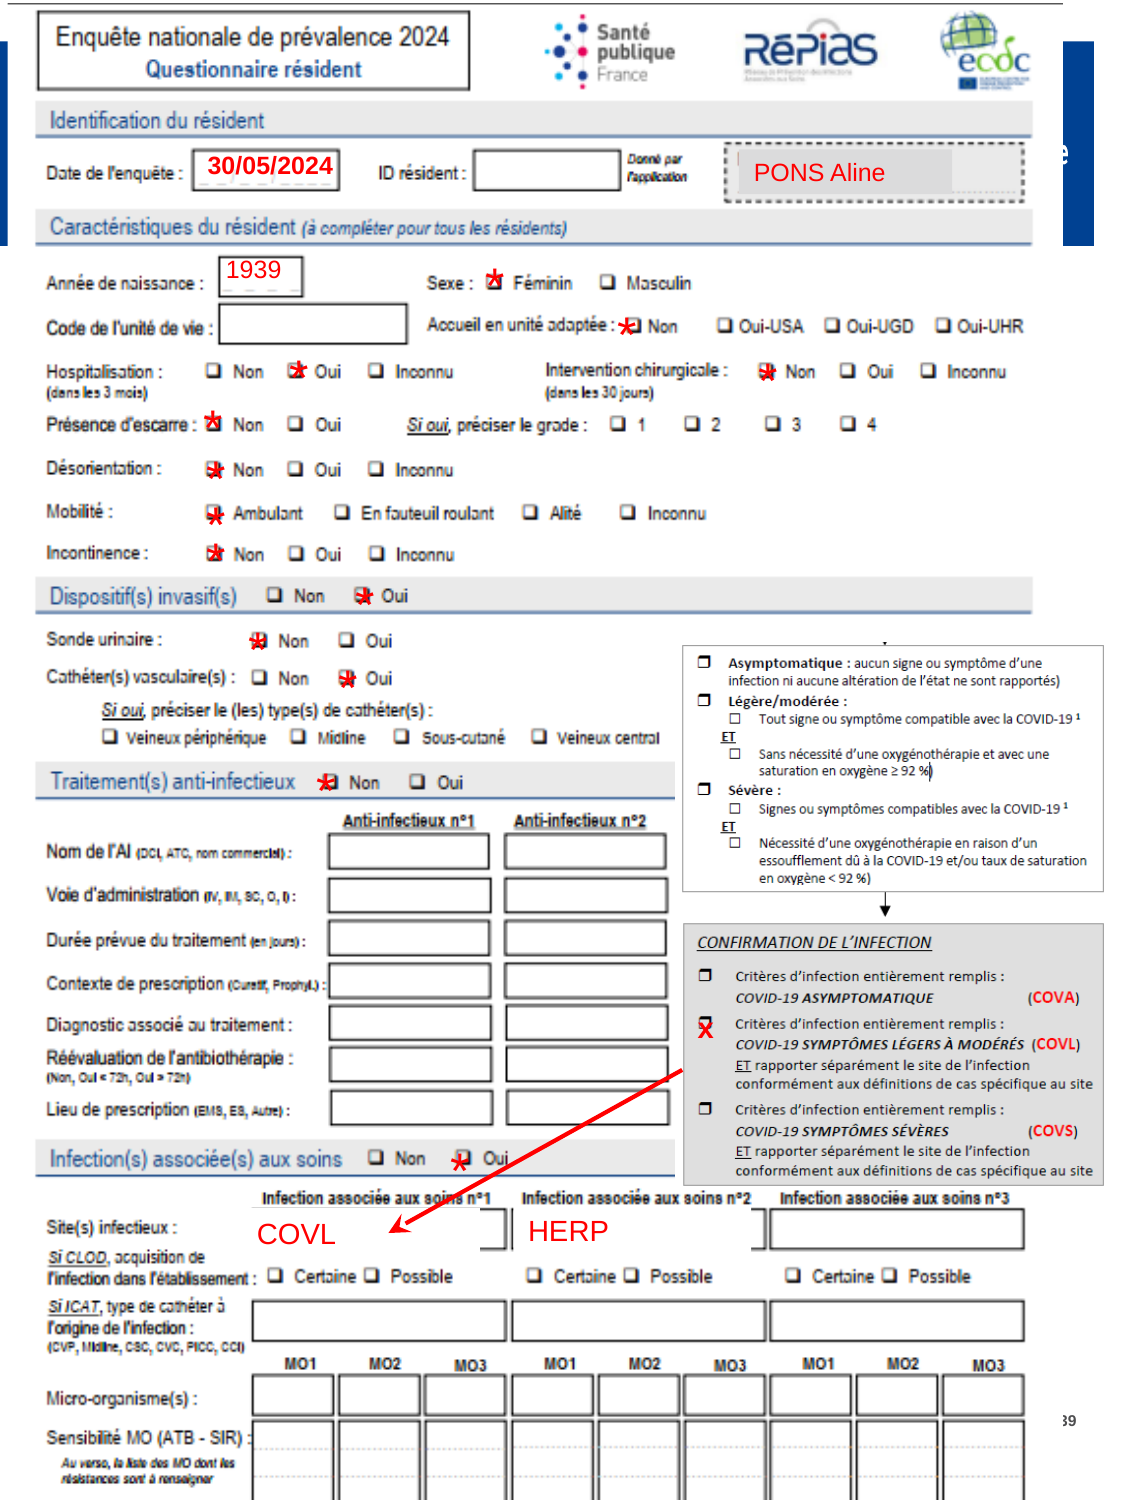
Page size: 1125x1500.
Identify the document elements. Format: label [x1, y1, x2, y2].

picture [7, 3, 1108, 1500]
text_box [388, 1069, 683, 1234]
